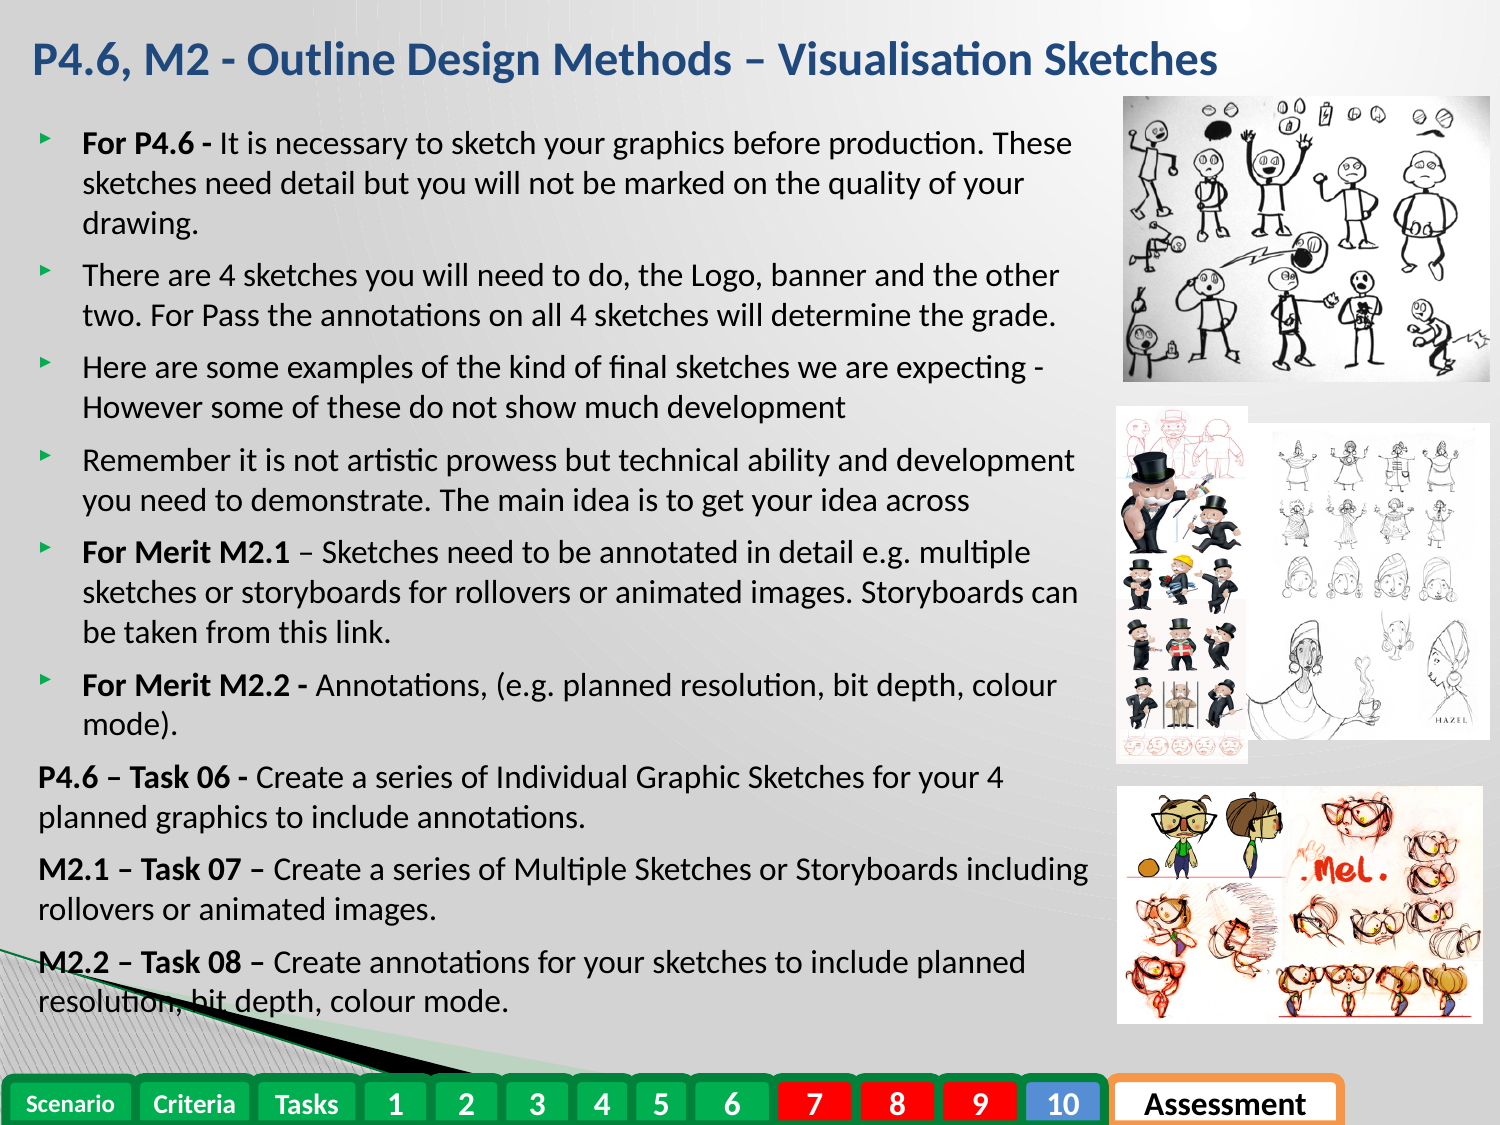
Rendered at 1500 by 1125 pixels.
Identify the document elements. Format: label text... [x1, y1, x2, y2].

text_box [246, 878, 727, 1067]
picture [1115, 406, 1491, 764]
text_box P4.6, M2 - Outline Design Methods – Visualisation Sketches [17, 19, 1489, 94]
list For P4.6 - It is necessary to sketch your graphics before production. These sketches need detail but you will not be marked on the quality of your drawing. There are 4 sketches you will need to do, the Logo, banner and the other two. For Pass the annotations on all 4 sketches will determine the grade. Here are some examples of the kind of final sketches we are expecting - However some of these do not show much development Remember it is not artistic prowess but technical ability and development you need to demonstrate. The main idea is to get your idea across For Merit M2.1 – Sketches need to be annotated in detail e.g. multiple sketches or storyboards for rollovers or animated images. Storyboards can be taken from this link. For Merit M2.2 - Annotations, (e.g. planned resolution, bit depth, colour mode). P4.6 – Task 06 - Create a series of Individual Graphic Sketches for your 4 planned graphics to include annotations. M2.1 – Task 07 – Create a series of Multiple Sketches or Storyboards including rollovers or animated images. M2.2 – Task 08 – Create annotations for your sketches to include planned resolution, bit depth, colour mode. [23, 113, 1117, 1024]
picture [1117, 786, 1483, 1024]
picture [1122, 96, 1491, 383]
